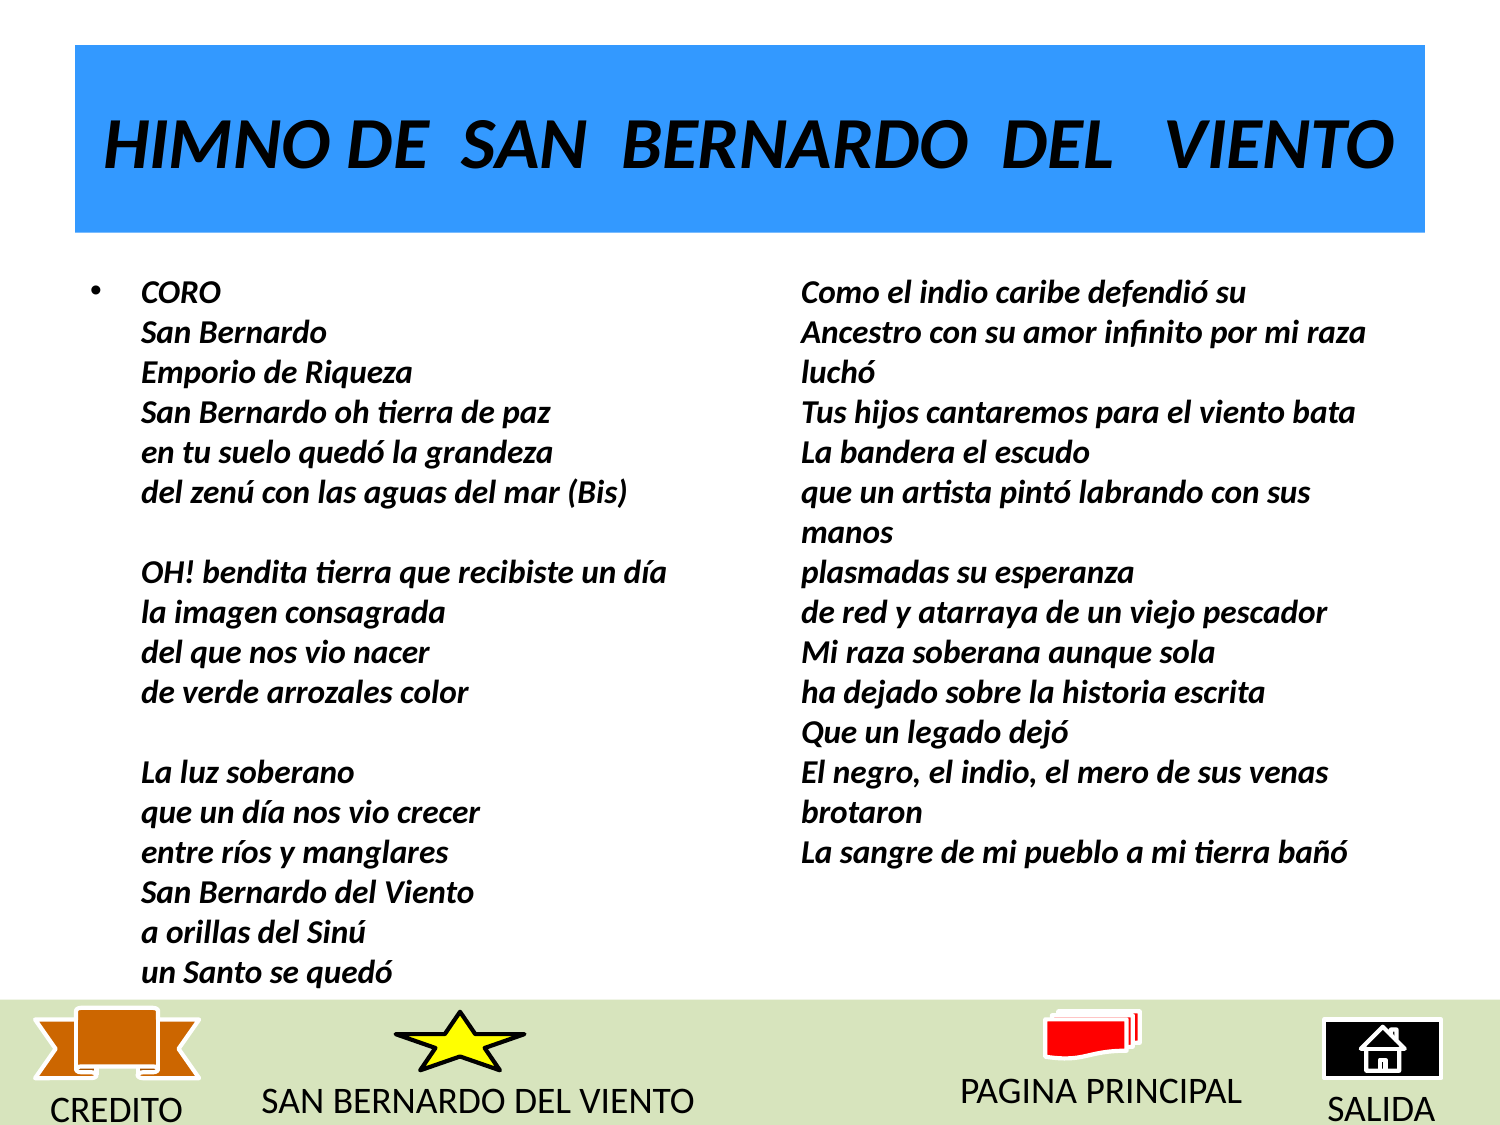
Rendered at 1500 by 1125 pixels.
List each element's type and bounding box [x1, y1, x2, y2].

list [75, 262, 1425, 997]
title [75, 45, 1425, 233]
text_box [0, 997, 1500, 1125]
